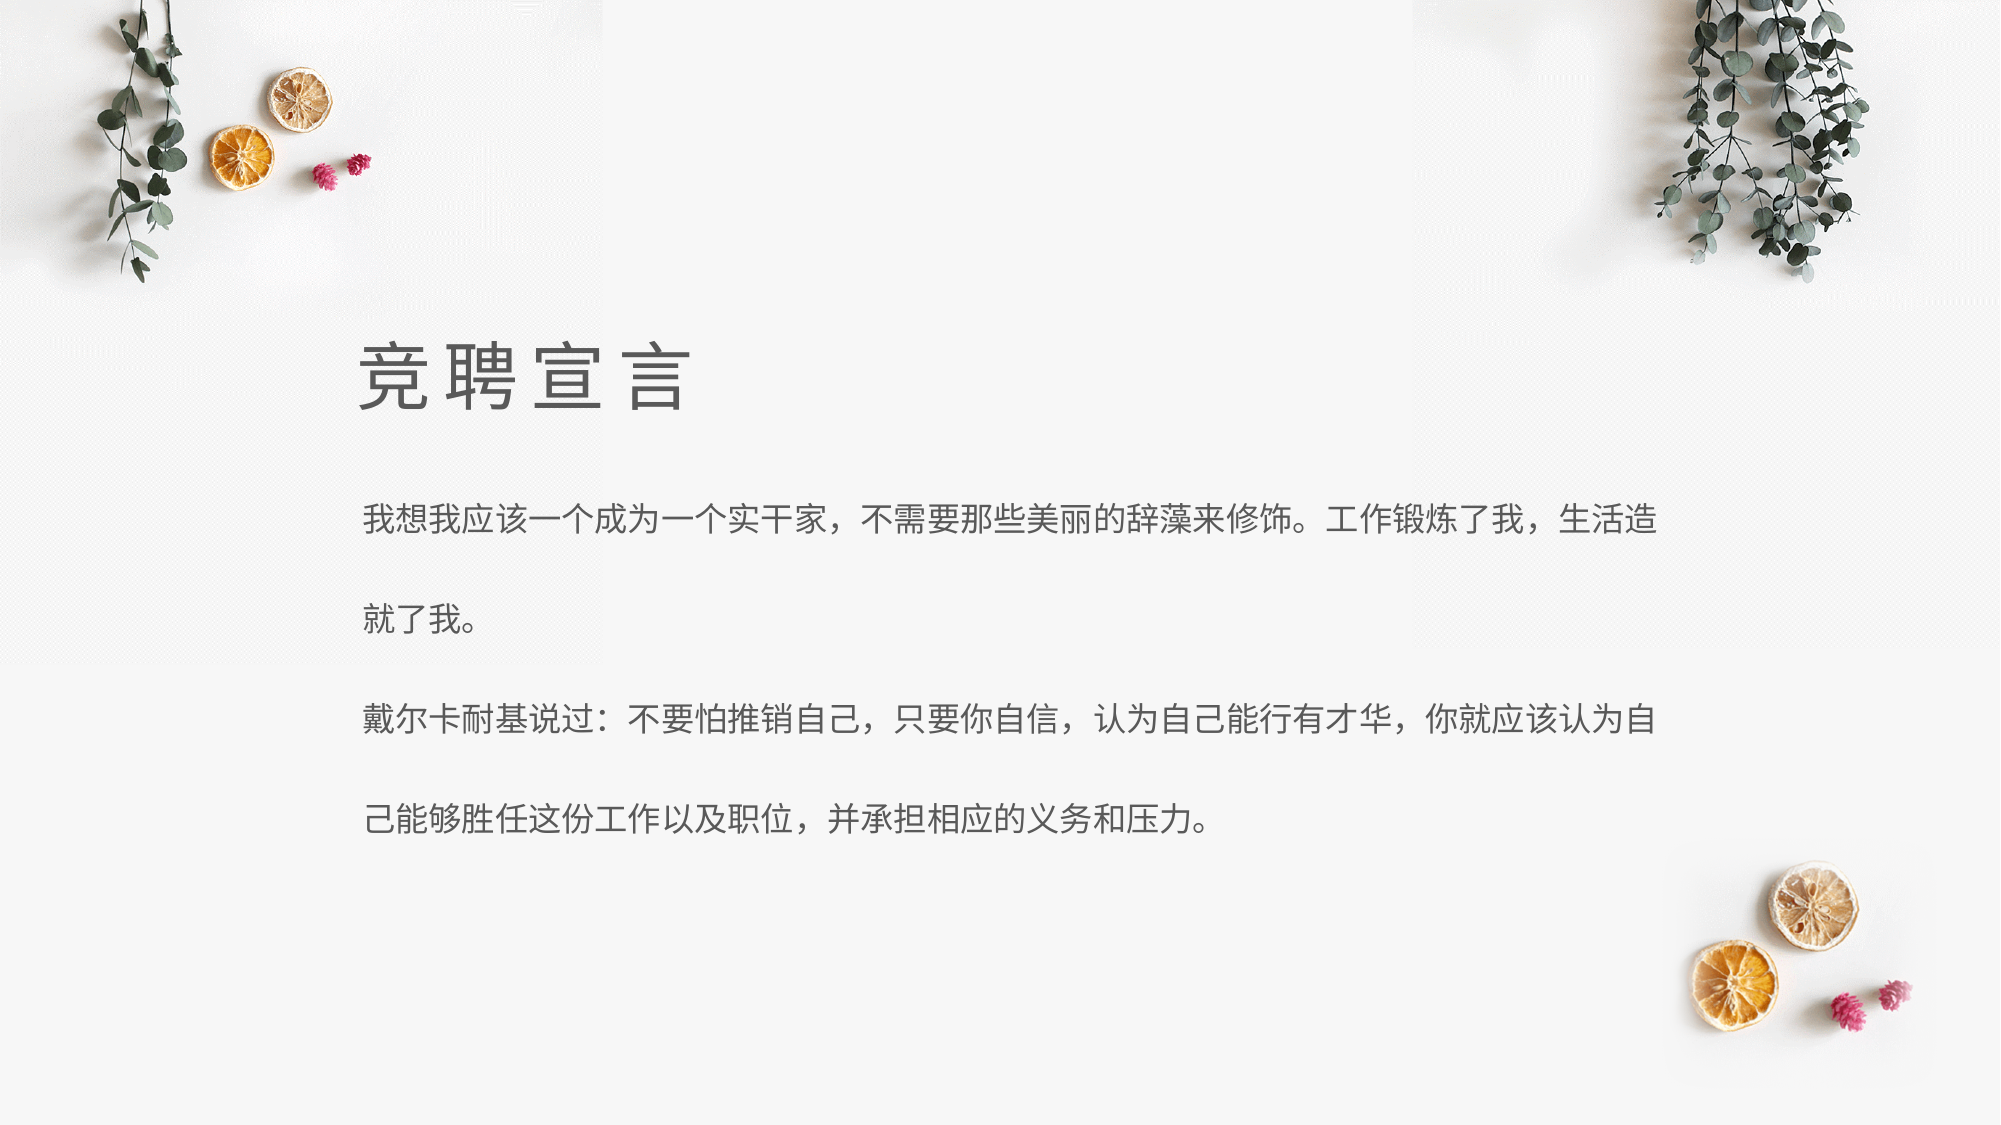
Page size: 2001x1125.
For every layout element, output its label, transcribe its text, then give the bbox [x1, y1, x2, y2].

text_box 竞聘宣言 [299, 346, 750, 403]
text_box 我想我应该一个成为一个实干家，不需要那些美丽的辞藻来修饰。工作锻炼了我，生活造就了我。 戴尔卡耐基说过：不要怕推销自己，只要你自信，认为自己能行有才华，你就应该认为自己能够胜任这份工作以及职位，并承担相应的义务和压力。 [347, 431, 1684, 846]
picture [0, 0, 2001, 1125]
